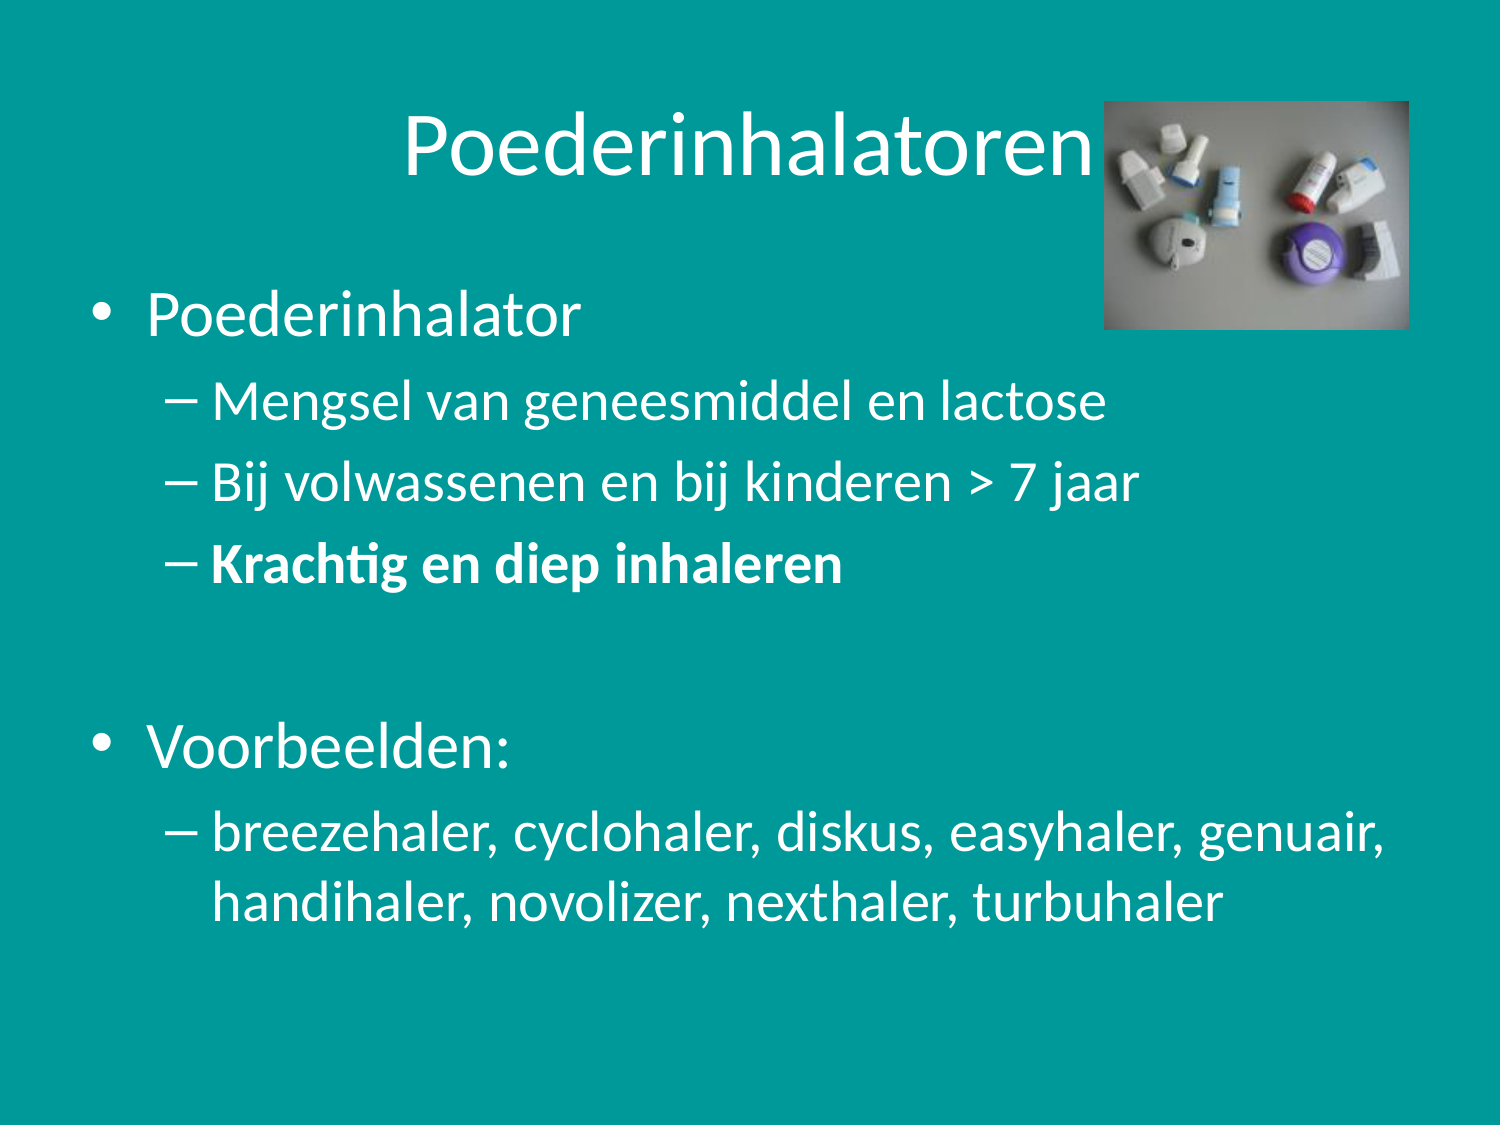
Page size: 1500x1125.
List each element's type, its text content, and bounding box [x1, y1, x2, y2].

picture [1104, 101, 1410, 331]
list Poederinhalator Mengsel van geneesmiddel en lactose Bij volwassenen en bij kinderen > 7 jaar Krachtig en diep inhaleren Voorbeelden: breezehaler, cyclohaler, diskus, easyhaler, genuair, handihaler, novolizer, nexthaler, turbuhaler [75, 262, 1425, 1005]
title Poederinhalatoren [75, 45, 1425, 233]
